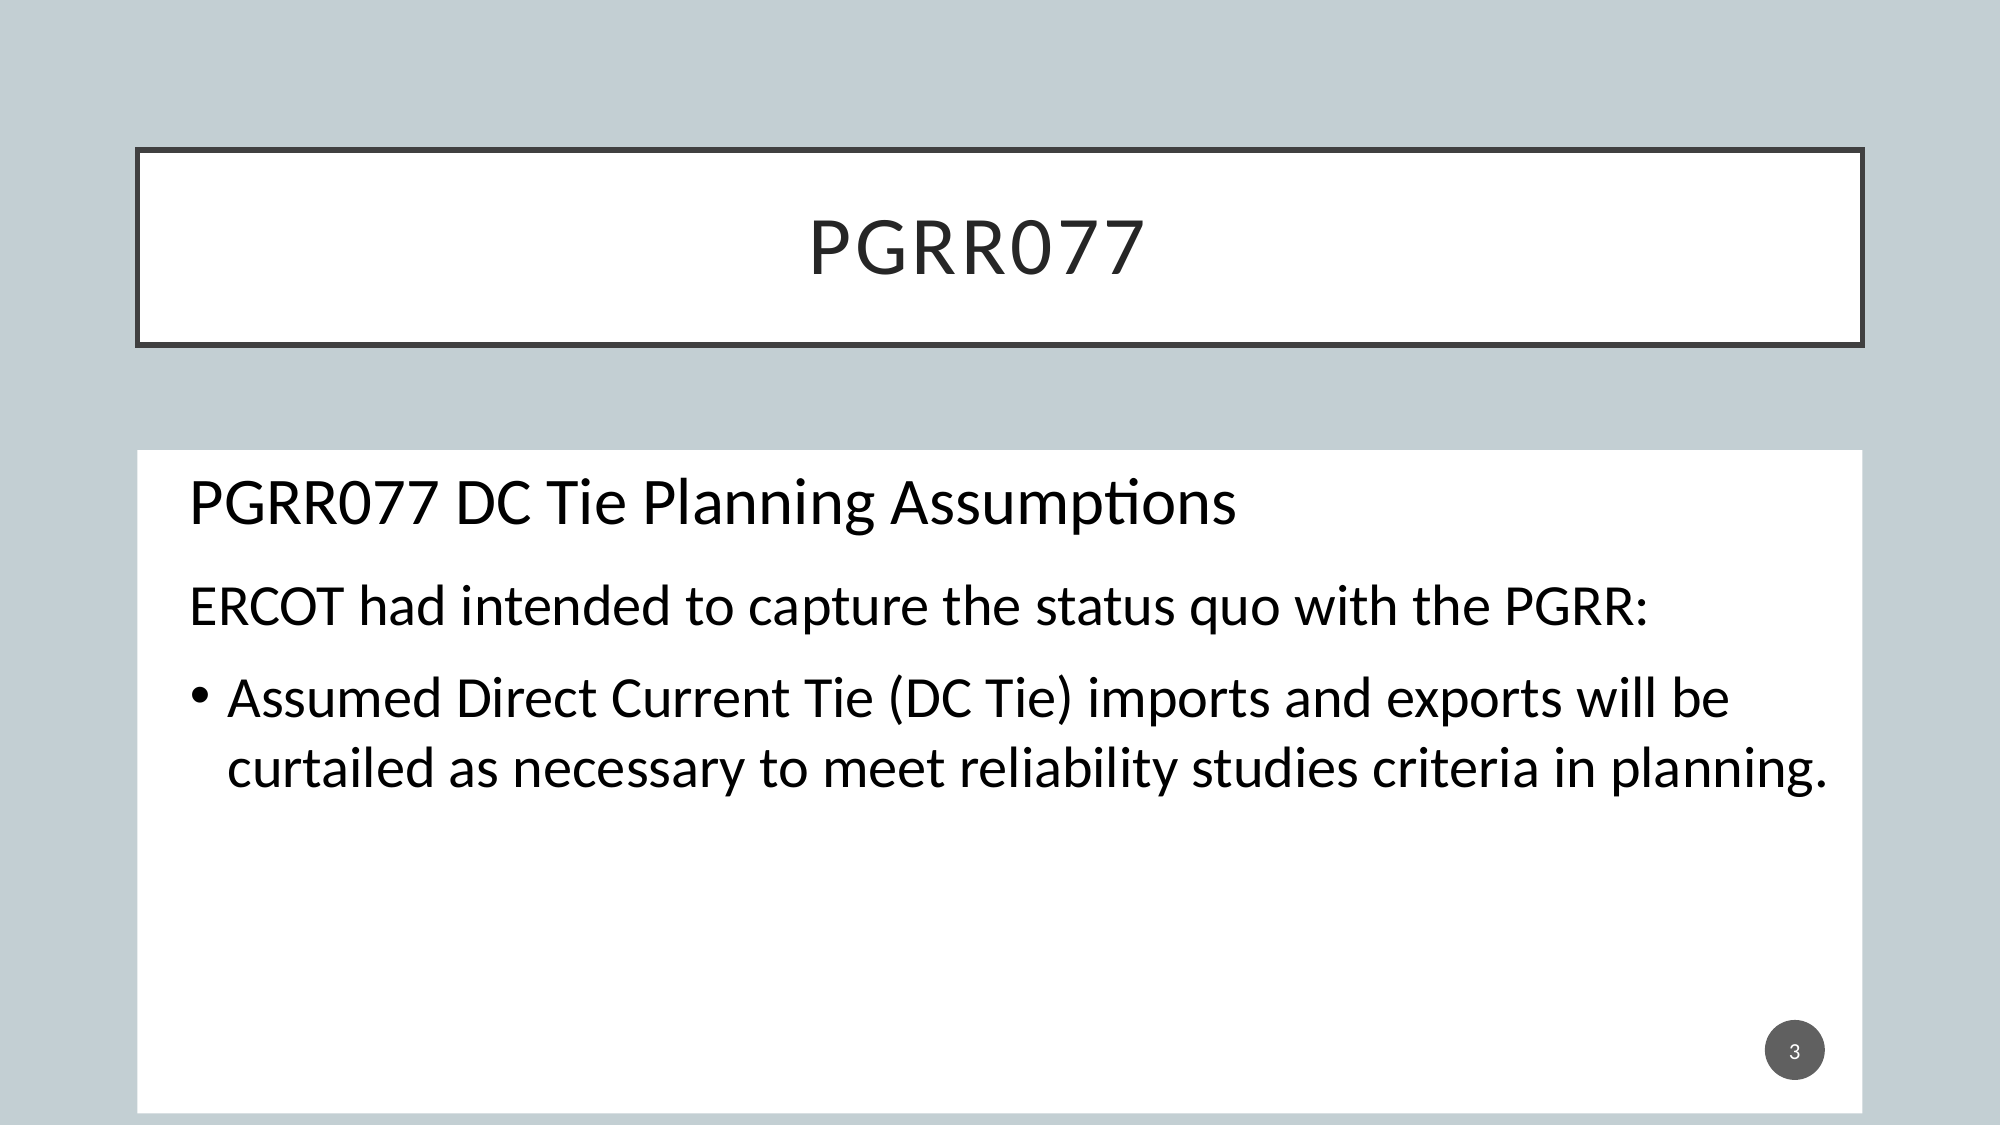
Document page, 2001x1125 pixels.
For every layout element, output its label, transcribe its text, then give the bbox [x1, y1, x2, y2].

list PGRR077 DC Tie Planning Assumptions ERCOT had intended to capture the status quo with the PGRR: Assumed Direct Current Tie (DC Tie) imports and exports will be curtailed as necessary to meet reliability studies criteria in planning. [137, 450, 1863, 1114]
slide_number 3 [1764, 1019, 1825, 1080]
title PGRR077 [135, 147, 1865, 348]
